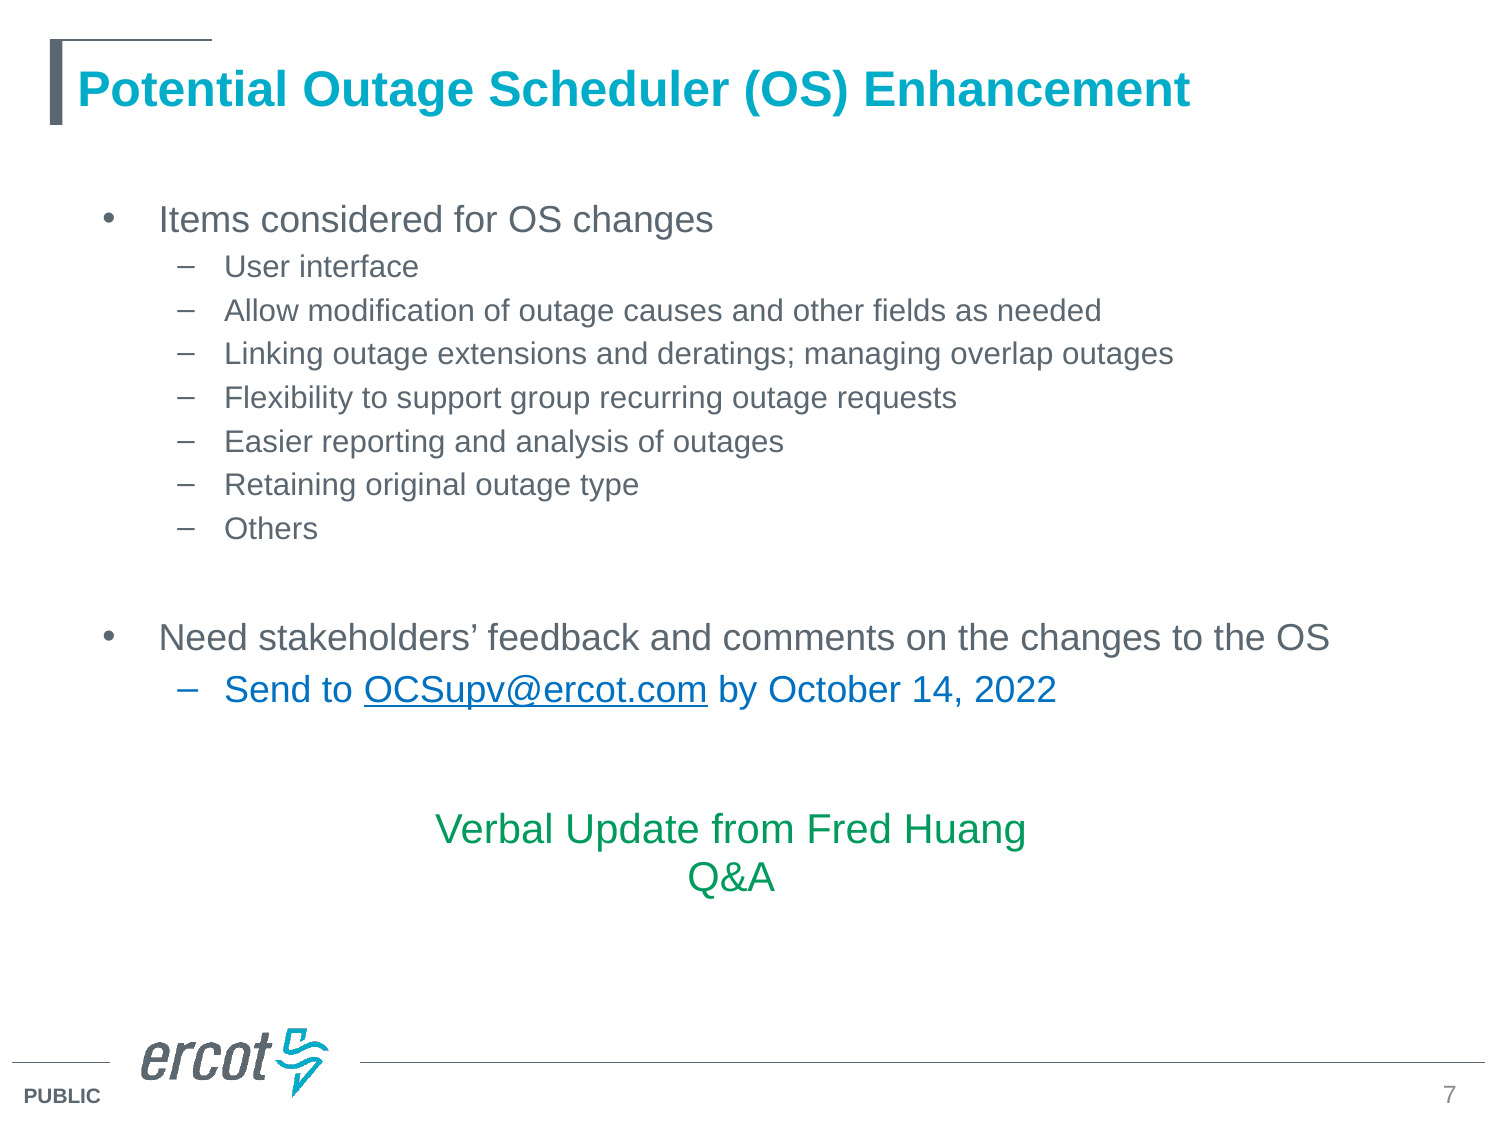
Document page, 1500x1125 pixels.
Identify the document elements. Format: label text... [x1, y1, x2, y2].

list Items considered for OS changes User interface Allow modification of outage causes and other fields as needed Linking outage extensions and deratings; managing overlap outages Flexibility to support group recurring outage requests Easier reporting and analysis of outages Retaining original outage type Others Need stakeholders’ feedback and comments on the changes to the OS Send to OCSupv@ercot.com by October 14, 2022 [87, 187, 1363, 750]
slide_number 7 [1412, 1076, 1488, 1112]
title Potential Outage Scheduler (OS) Enhancement [62, 48, 1300, 134]
text_box Verbal Update from Fred Huang Q&A [300, 803, 1163, 907]
picture [137, 1024, 332, 1100]
